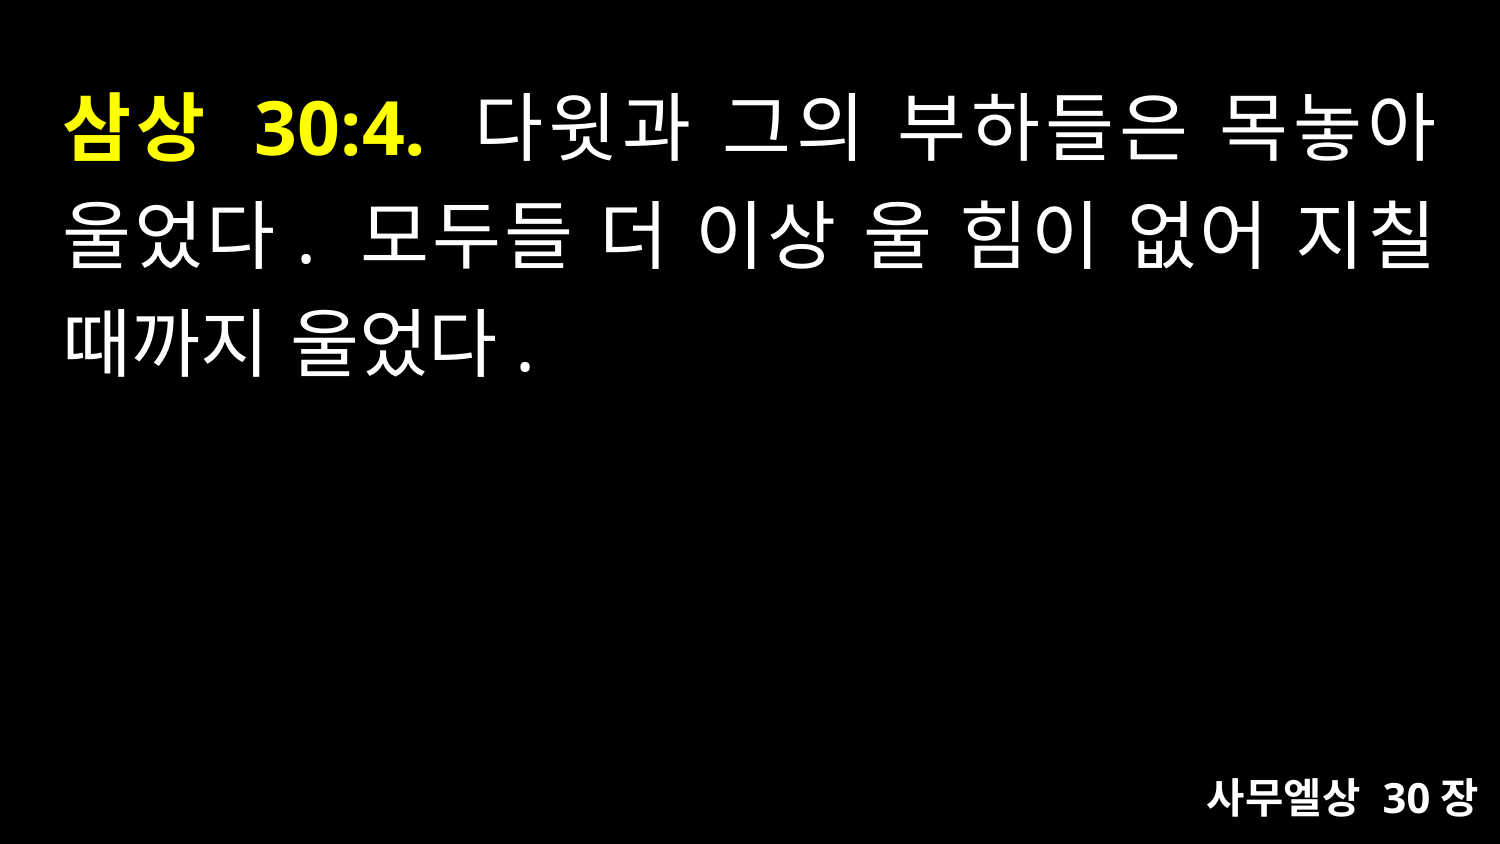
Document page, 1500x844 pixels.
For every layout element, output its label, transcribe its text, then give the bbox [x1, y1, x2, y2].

subtitle 사무엘상 30장 [916, 770, 1500, 844]
title 삼상 30:4. 다윗과 그의 부하들은 목놓아 울었다. 모두들 더 이상 울 힘이 없어 지칠 때까지 울었다. [0, 0, 1500, 844]
